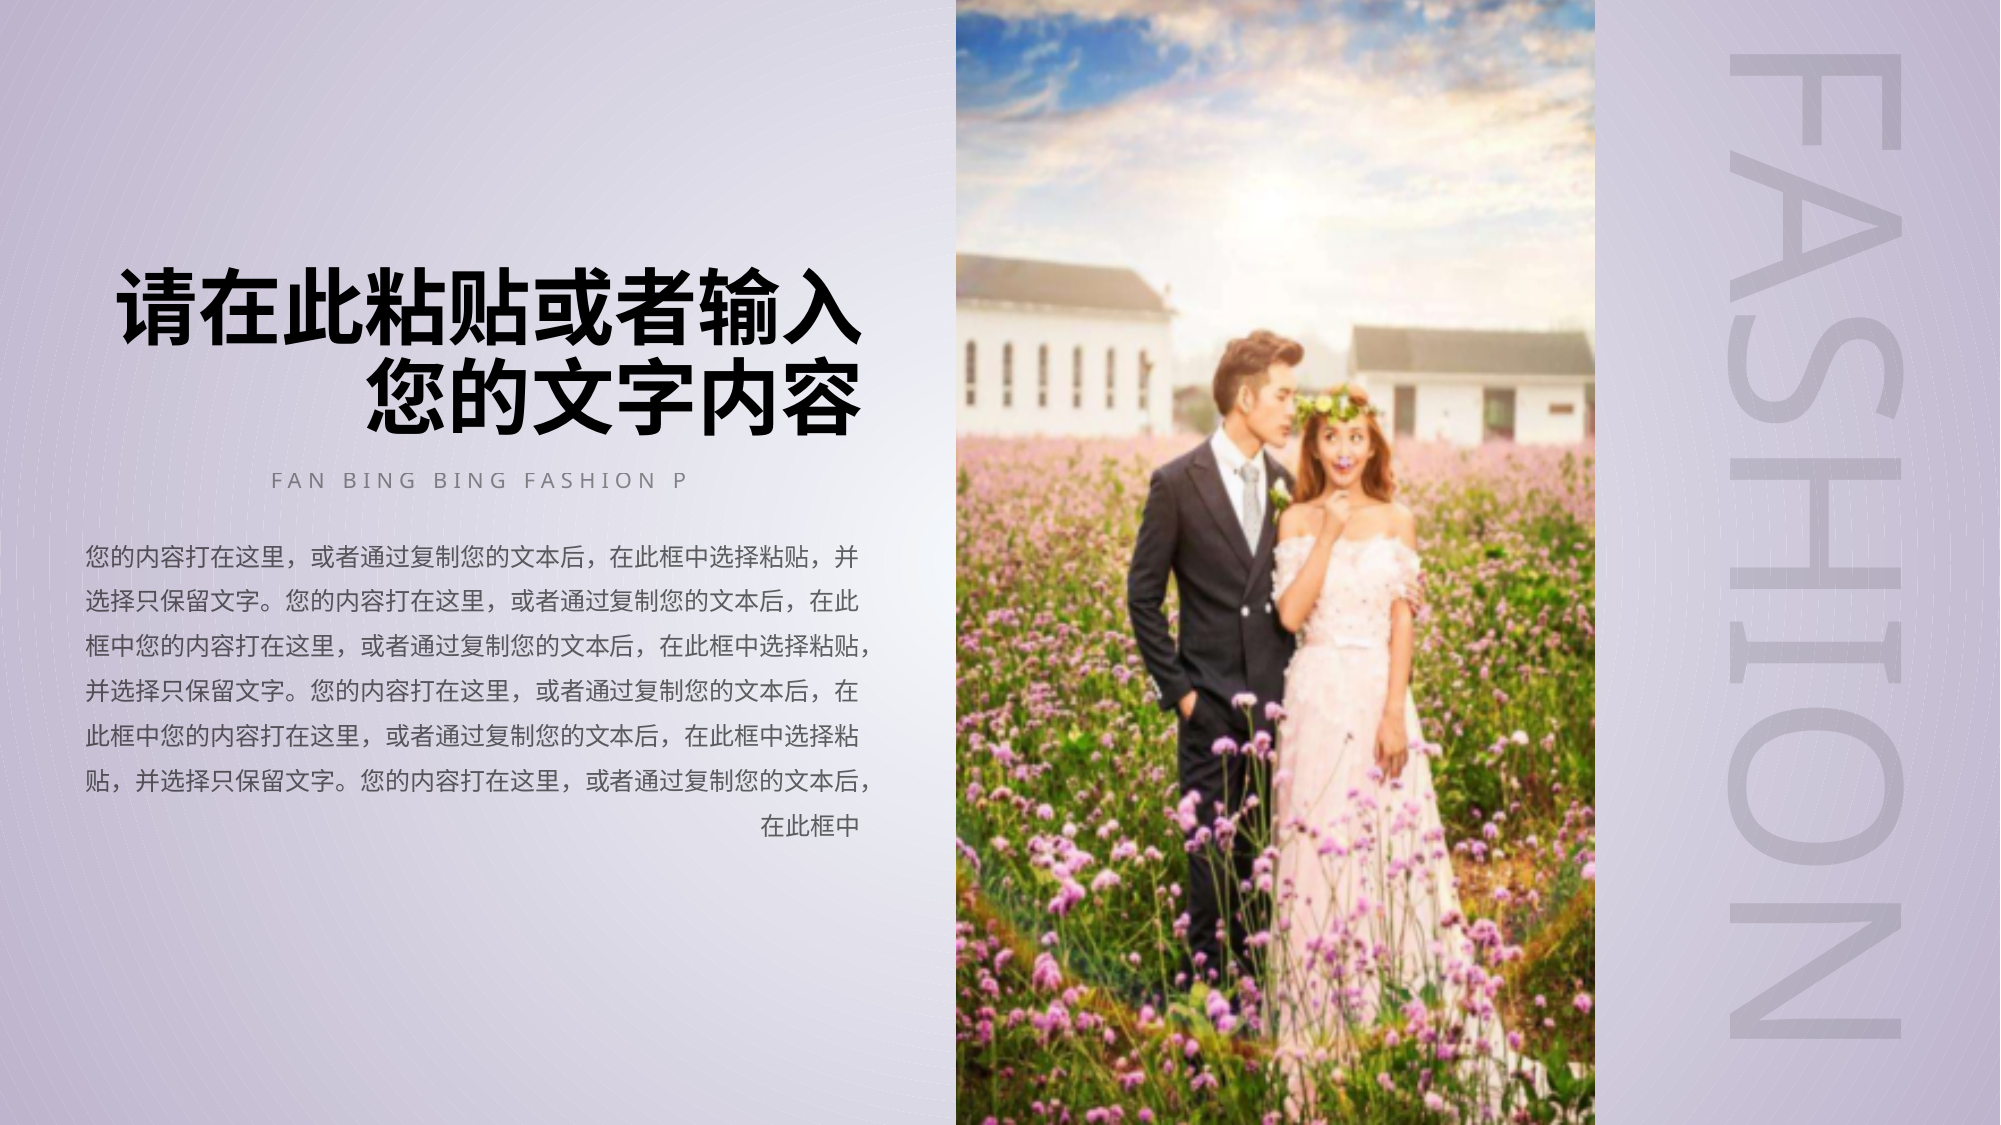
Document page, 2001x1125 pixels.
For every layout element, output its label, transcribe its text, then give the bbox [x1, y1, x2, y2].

text_box 您的内容打在这里，或者通过复制您的文本后，在此框中选择粘贴，并选择只保留文字。您的内容打在这里，或者通过复制您的文本后，在此框中您的内容打在这里，或者通过复制您的文本后，在此框中选择粘贴，并选择只保留文字。您的内容打在这里，或者通过复制您的文本后，在此框中您的内容打在这里，或者通过复制您的文本后，在此框中选择粘贴，并选择只保留文字。您的内容打在这里，或者通过复制您的文本后，在此框中 [58, 590, 876, 848]
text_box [58, 259, 879, 590]
text_box FASHION [1595, 16, 1899, 1125]
picture [956, 0, 1595, 1125]
